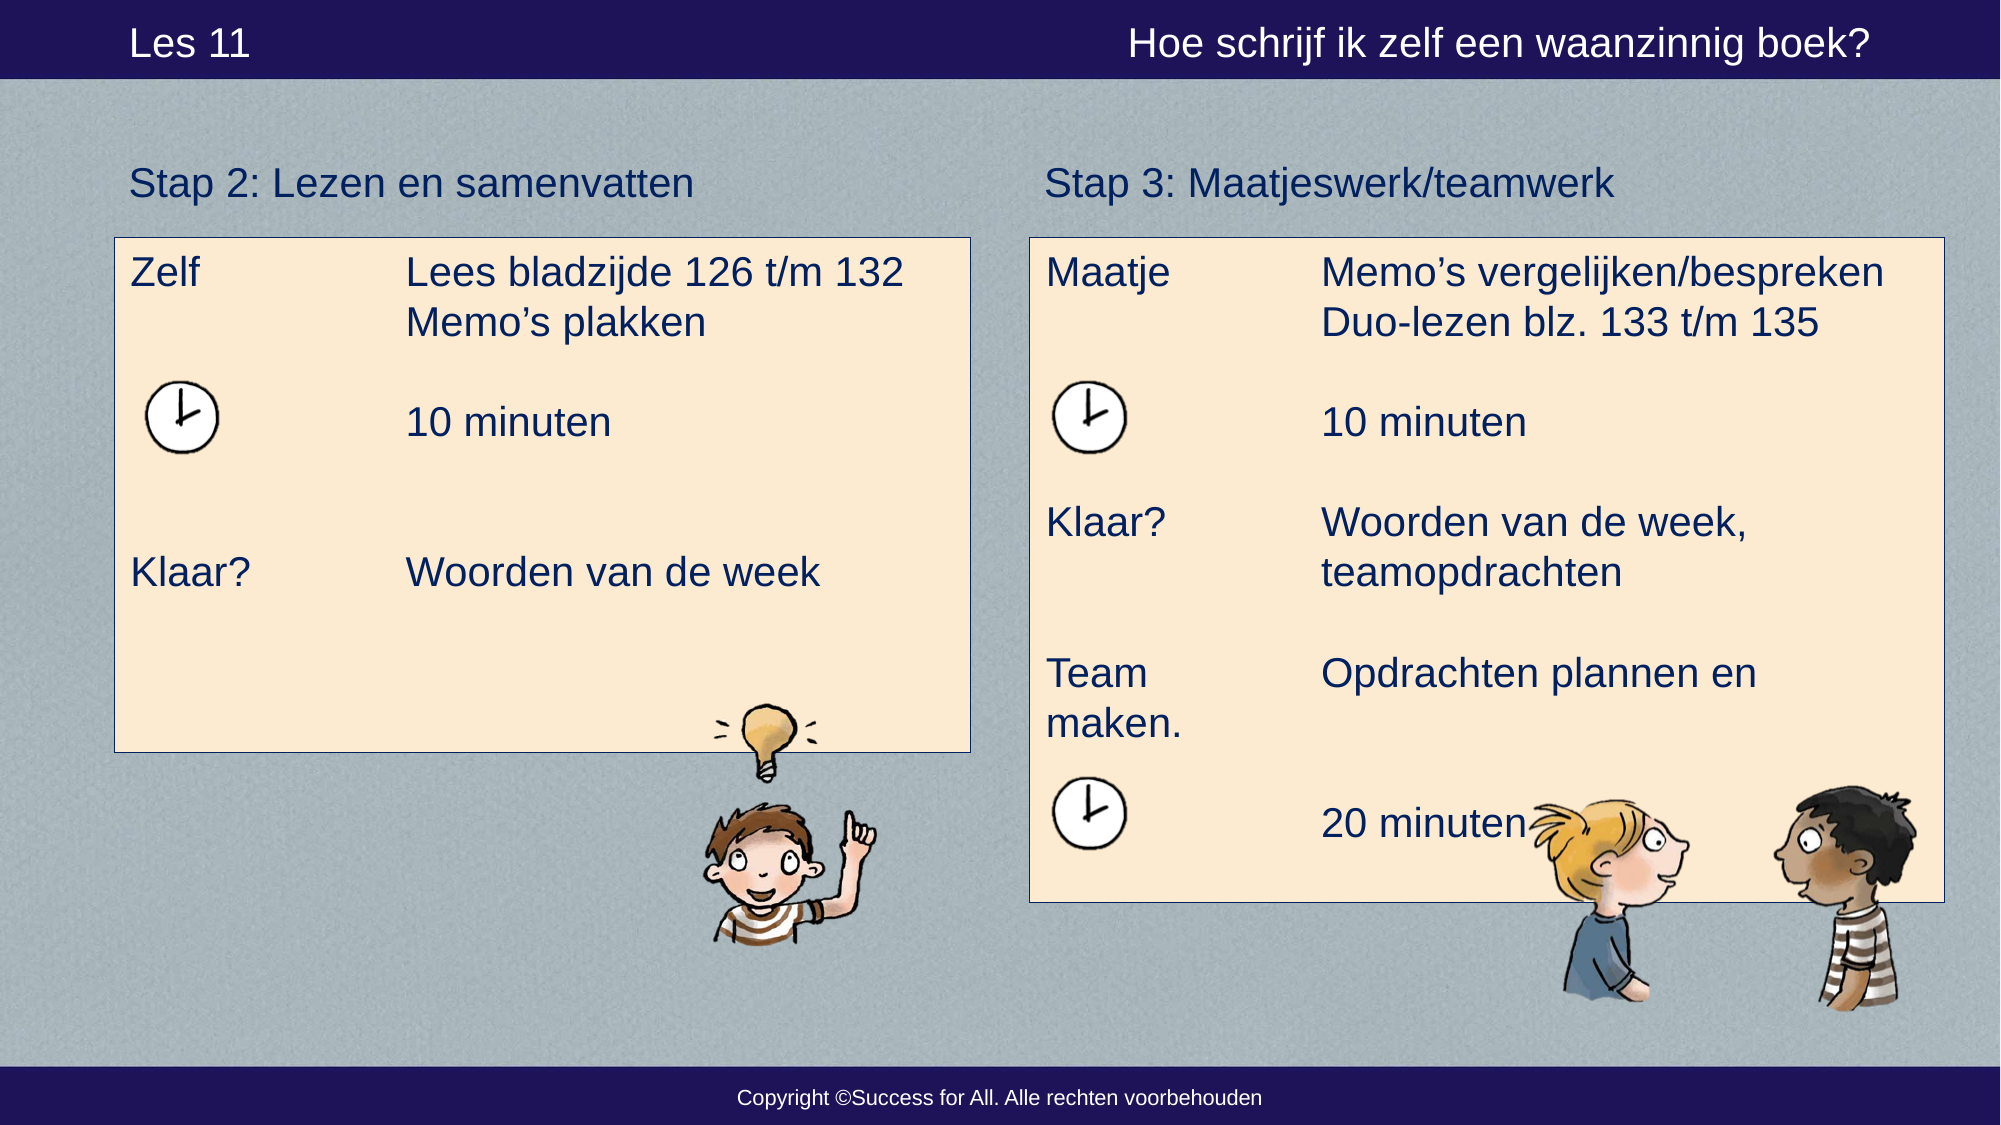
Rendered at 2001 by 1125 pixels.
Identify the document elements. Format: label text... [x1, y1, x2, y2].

text_box Stap 2: Lezen en samenvatten [114, 148, 907, 214]
text_box Stap 3: Maatjeswerk/teamwerk [1029, 148, 1822, 214]
text_box Hoe schrijf ik zelf een waanzinnig boek? [999, 8, 1886, 73]
text_box Les 11 [114, 8, 354, 73]
text_box Zelf Lees bladzijde 126 t/m 132 Memo’s plakken 10 minuten Klaar? Woorden van de week [114, 237, 971, 753]
text_box Copyright ©Success for All. Alle rechten voorbehouden [0, 1076, 2000, 1125]
text_box Maatje Memo’s vergelijken/bespreken Duo-lezen blz. 133 t/m 135 10 minuten Klaar? Woorden van de week, teamopdrachten Team Opdrachten plannen en maken. 20 minuten [1029, 237, 1945, 903]
picture [0, 0, 2001, 1125]
